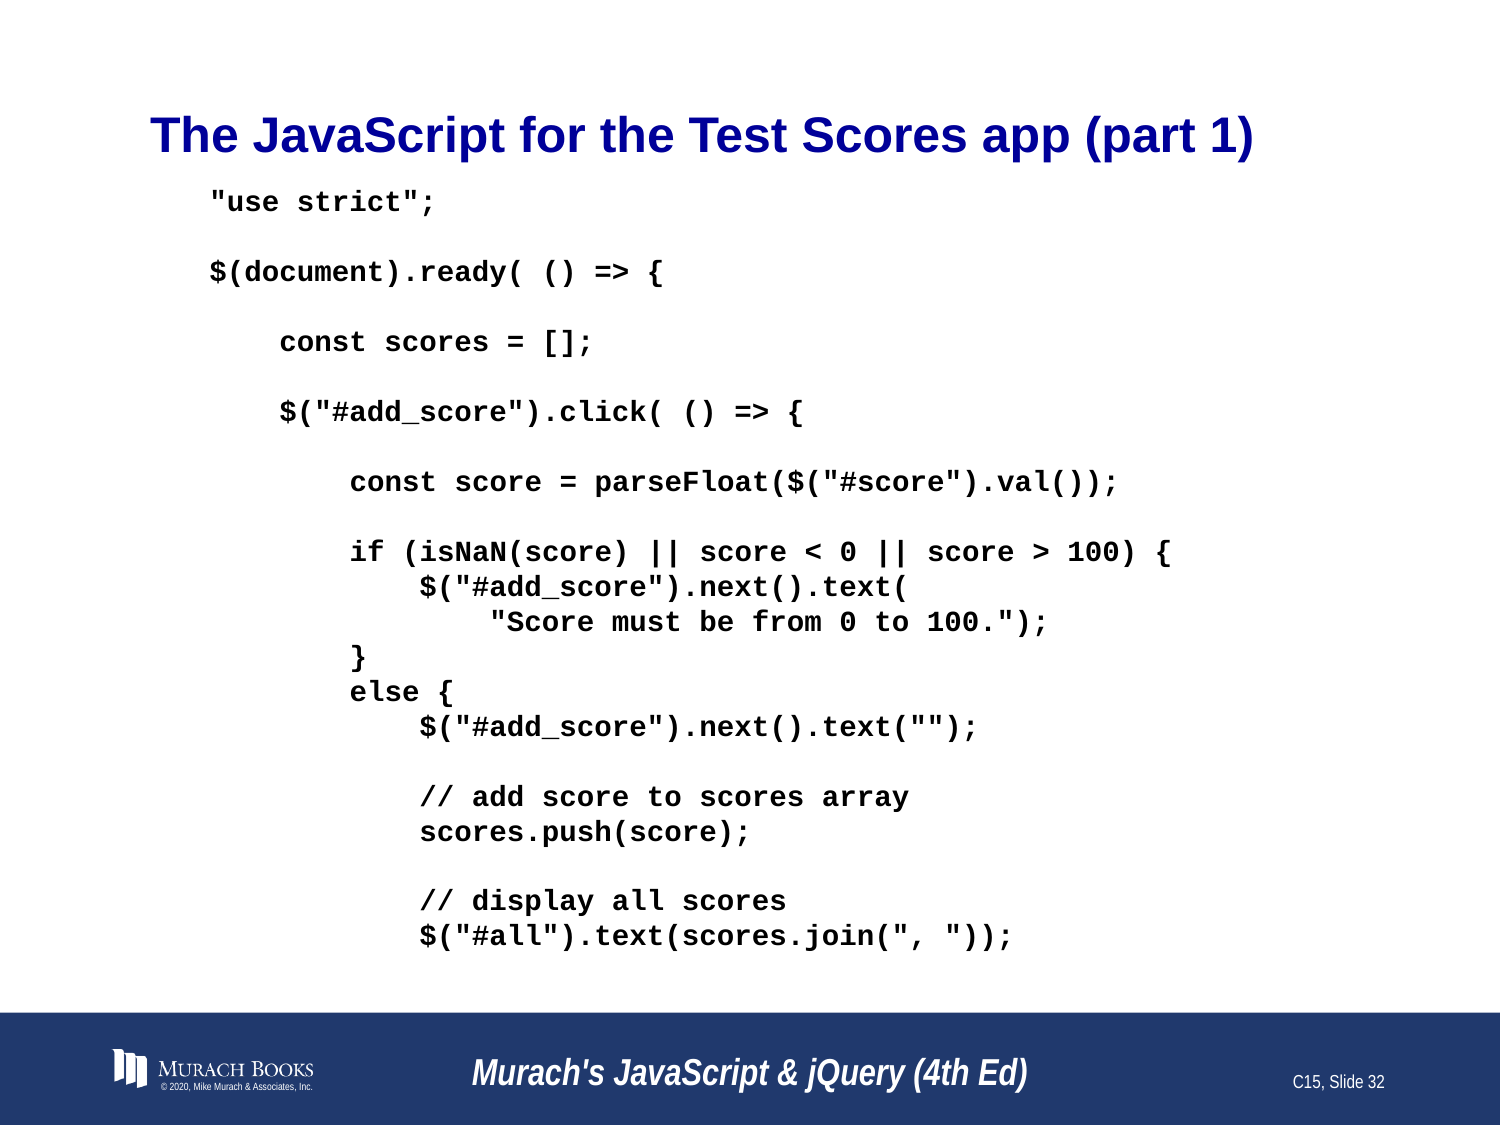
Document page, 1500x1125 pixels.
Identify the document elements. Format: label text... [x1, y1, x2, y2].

title The JavaScript for the Test Scores app (part 1) [150, 102, 1350, 164]
list "use strict"; $(document).ready( () => { const scores = []; $("#add_score").click( () => { const score = parseFloat($("#score").val()); if (isNaN(score) || score < 0 || score > 100) { $("#add_score").next().text( "Score must be from 0 to 100."); } else { $("#add_score").next().text(""); // add score to scores array scores.push(score); // display all scores $("#all").text(scores.join(", ")); [137, 174, 1350, 975]
slide_number C15, Slide 32 [1087, 1025, 1400, 1100]
footer © 2020, Mike Murach & Associates, Inc. [12, 1025, 463, 1100]
slide_number Murach's JavaScript & jQuery (4th Ed) [463, 1025, 1050, 1100]
